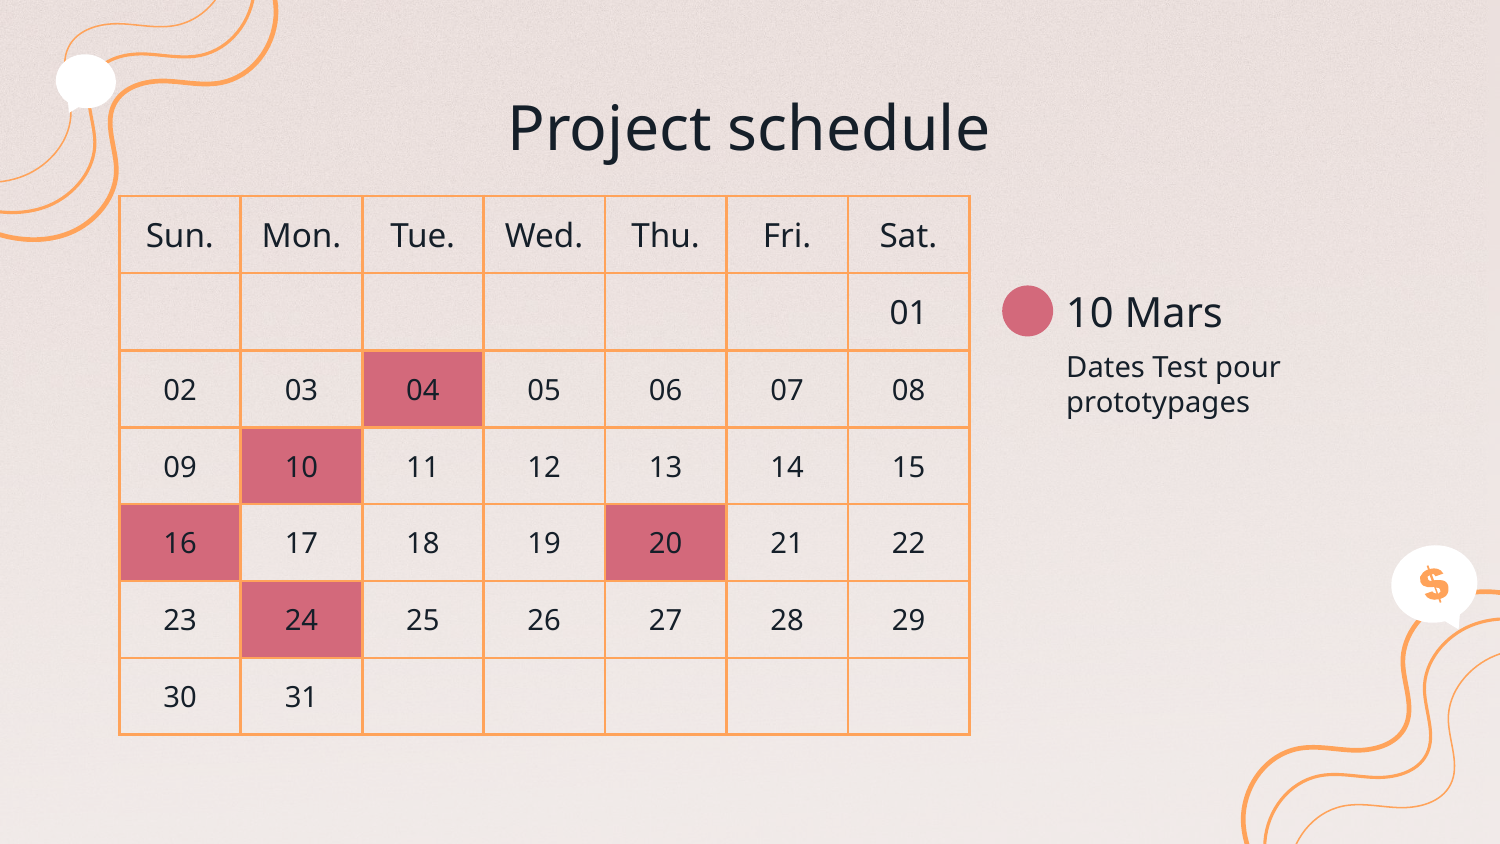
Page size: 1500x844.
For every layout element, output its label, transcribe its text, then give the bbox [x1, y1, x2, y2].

table_cell 08 [849, 352, 968, 426]
table_header Wed. [485, 197, 604, 272]
table_cell [121, 274, 239, 349]
table_cell 20 [606, 505, 725, 580]
table_cell 12 [485, 429, 604, 503]
table_cell 03 [242, 352, 361, 426]
table_cell [485, 274, 604, 349]
table_cell 01 [849, 274, 968, 349]
table_cell [242, 274, 361, 349]
table_cell [606, 659, 725, 733]
table_cell [606, 274, 725, 349]
subtitle 10 Mars [1050, 271, 1379, 351]
table_cell [728, 274, 847, 349]
table_cell [485, 659, 604, 733]
table_cell 13 [606, 429, 725, 503]
table_cell 27 [606, 582, 725, 657]
table_cell 22 [849, 505, 968, 580]
table_cell 15 [849, 429, 968, 503]
table_cell 06 [606, 352, 725, 426]
table_cell 30 [121, 659, 239, 733]
table_header Mon. [242, 197, 361, 272]
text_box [1386, 539, 1483, 629]
table_cell 18 [364, 505, 482, 580]
table_cell 14 [728, 429, 847, 503]
table_cell 10 [242, 429, 361, 503]
table_cell 17 [242, 505, 361, 580]
table_cell 04 [364, 352, 482, 426]
table_cell 05 [485, 352, 604, 426]
text_box [1004, 287, 1051, 335]
table_cell 07 [728, 352, 847, 426]
table_cell 28 [728, 582, 847, 657]
table_cell 26 [485, 582, 604, 657]
table_header Fri. [728, 197, 847, 272]
table_header Sat. [849, 197, 968, 272]
table_header Sun. [121, 197, 239, 272]
title Project schedule [118, 72, 1381, 167]
table_cell 11 [364, 429, 482, 503]
table_cell 02 [121, 352, 239, 426]
table_cell 23 [121, 582, 239, 657]
table_header Thu. [606, 197, 725, 272]
table_cell [364, 659, 482, 733]
table_header Tue. [364, 197, 482, 272]
text_box [55, 54, 116, 113]
table_cell [849, 659, 968, 733]
table_cell 25 [364, 582, 482, 657]
table_cell 19 [485, 505, 604, 580]
subtitle Dates Test pour prototypages [1051, 333, 1399, 441]
table_cell [364, 274, 482, 349]
table_cell 21 [728, 505, 847, 580]
table_cell 29 [849, 582, 968, 657]
table_cell [728, 659, 847, 733]
table_cell 31 [242, 659, 361, 733]
table_cell 09 [121, 429, 239, 503]
table_cell 16 [121, 505, 239, 580]
table_cell 24 [242, 582, 361, 657]
